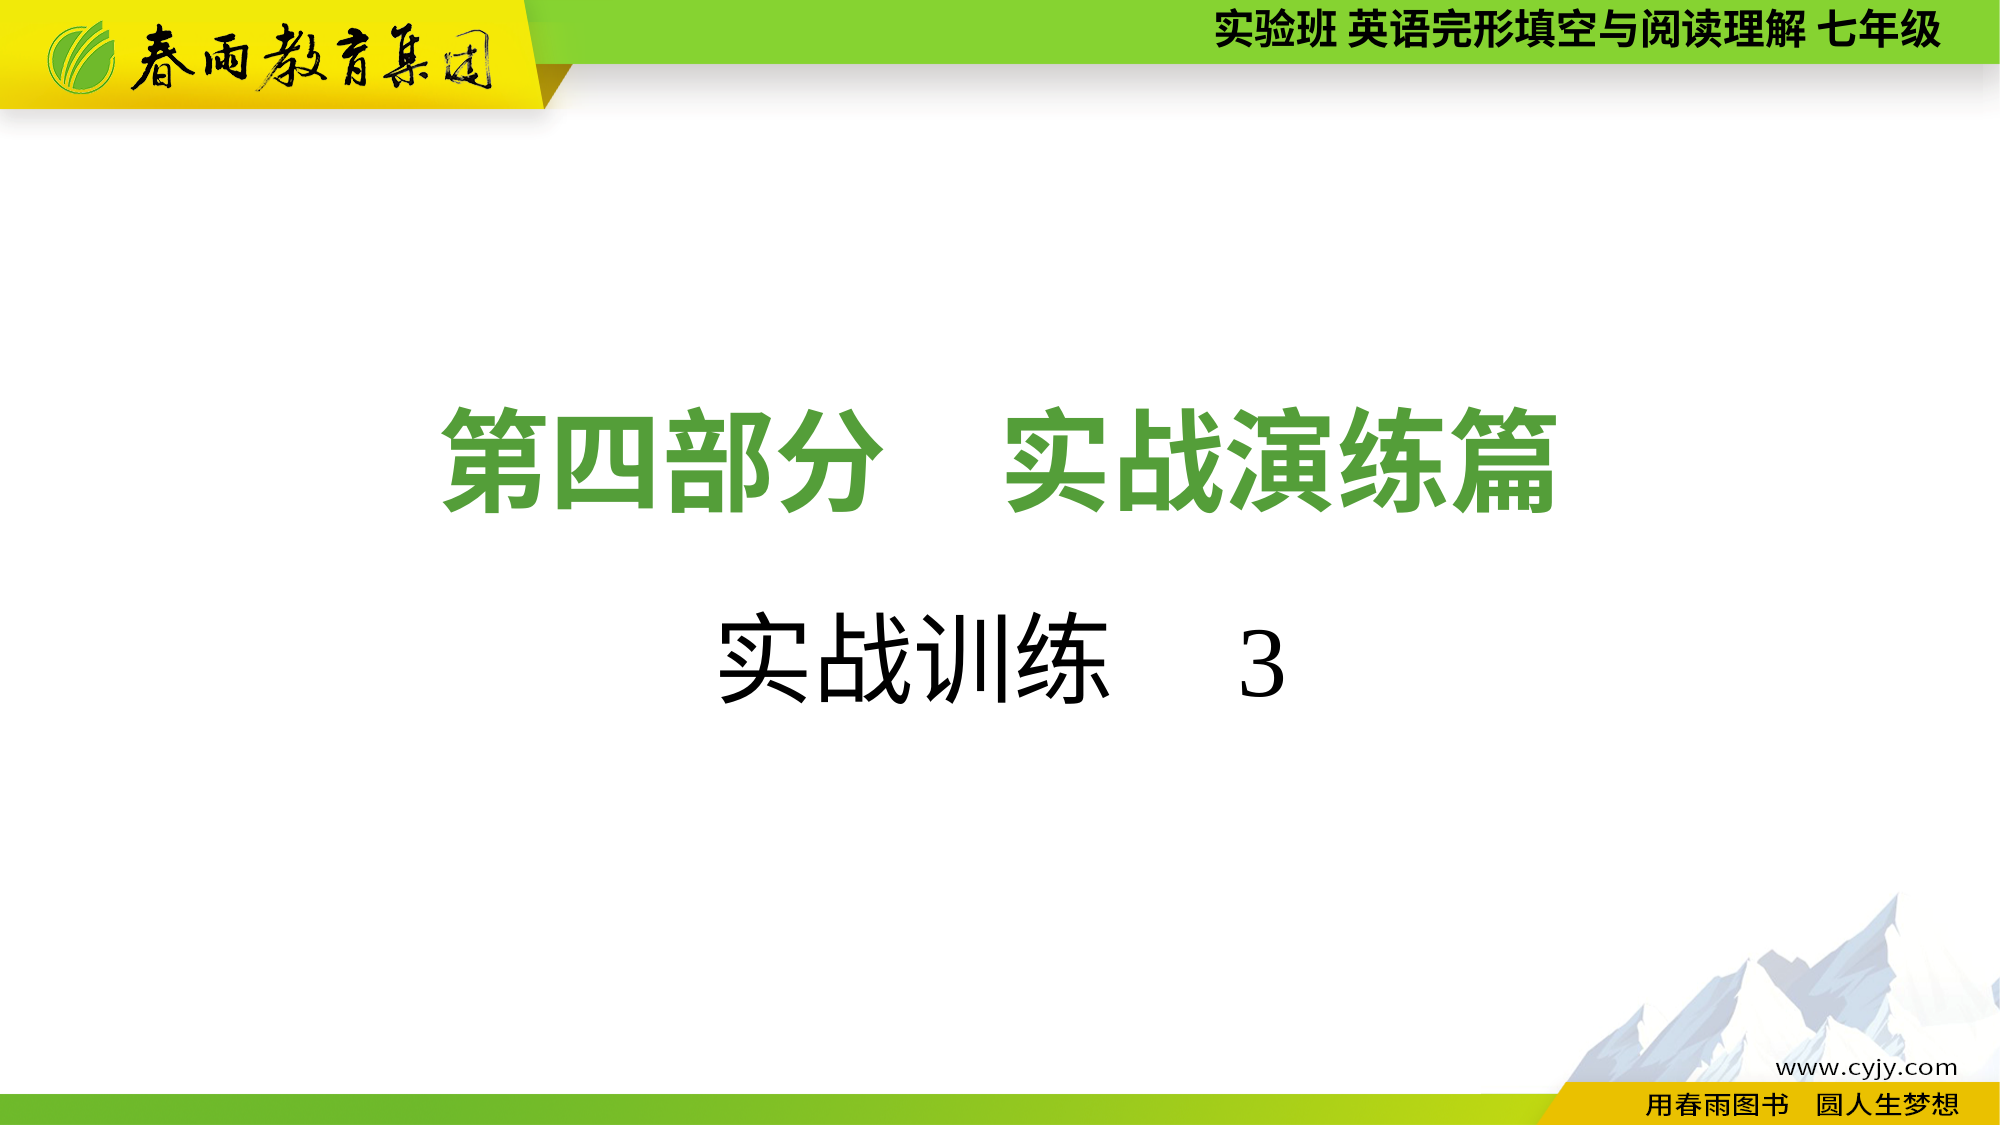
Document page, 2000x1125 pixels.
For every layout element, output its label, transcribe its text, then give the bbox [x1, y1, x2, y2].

text_box 实战训练 3 [54, 528, 1946, 724]
picture [0, 0, 2000, 1125]
text_box 第四部分 实战演练篇 [54, 316, 1946, 528]
